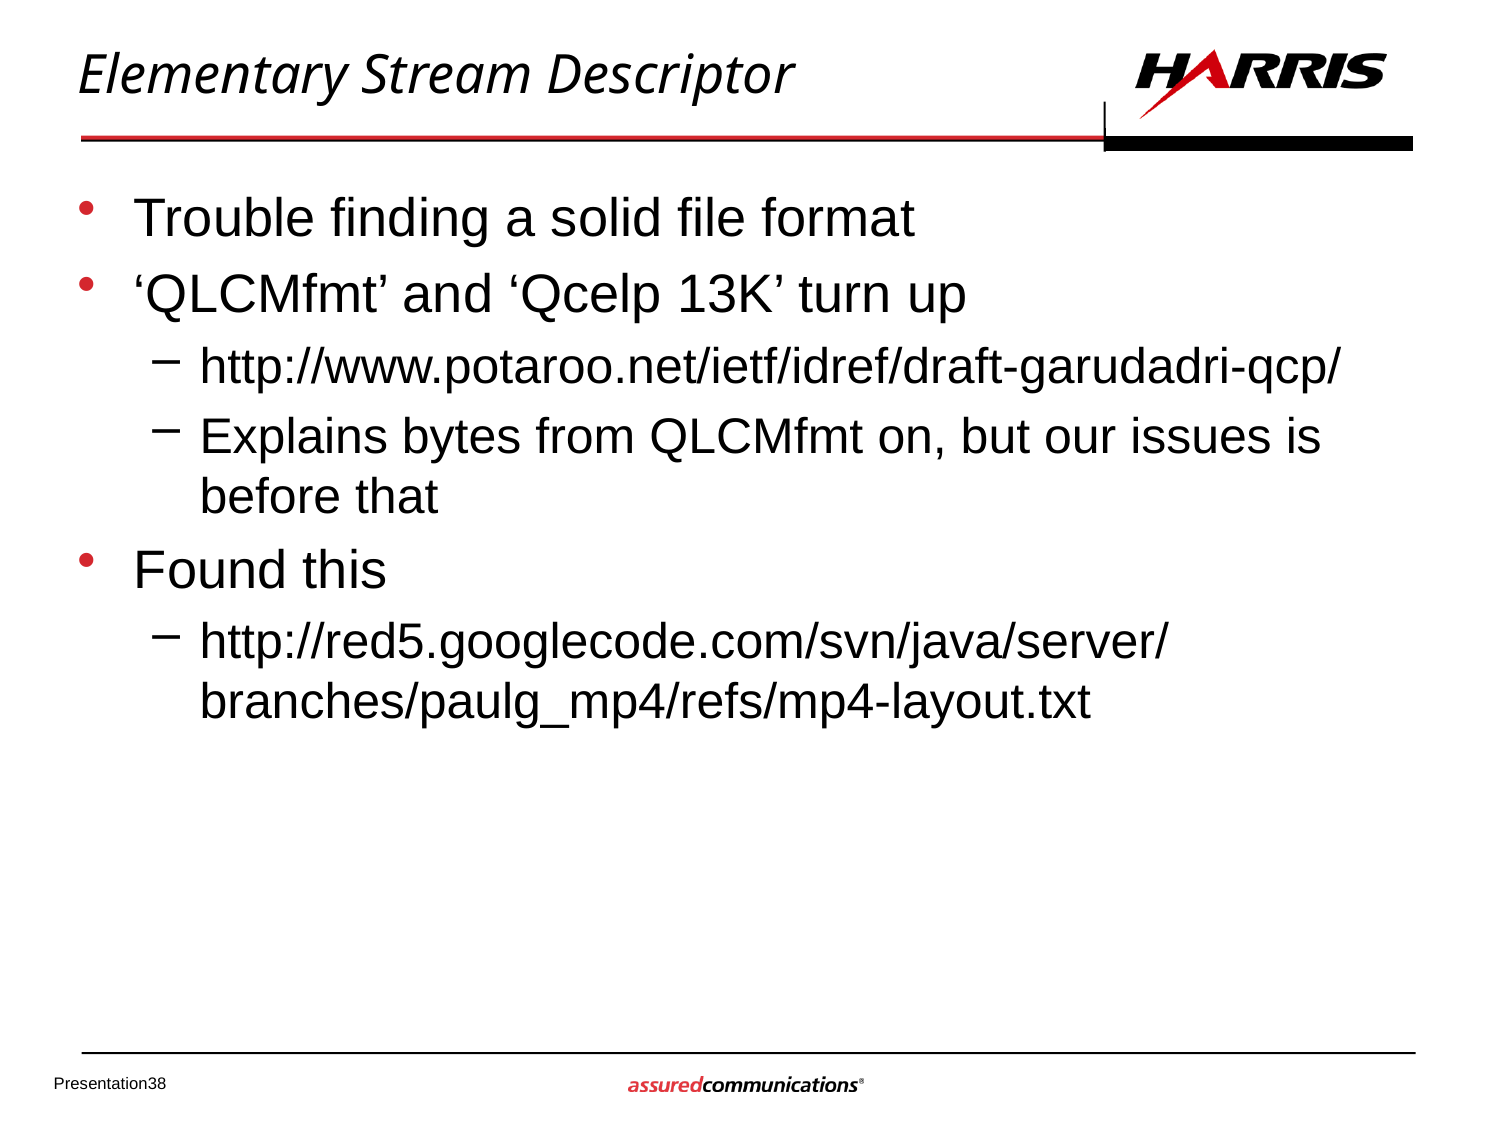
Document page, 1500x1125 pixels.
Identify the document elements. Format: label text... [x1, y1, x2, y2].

title Elementary Stream Descriptor [62, 27, 951, 117]
picture [1135, 49, 1387, 119]
list Trouble finding a solid file format ‘QLCMfmt’ and ‘Qcelp 13K’ turn up http://www.potaroo.net/ietf/idref/draft-garudadri-qcp/ Explains bytes from QLCMfmt on, but our issues is before that Found this http://red5.googlecode.com/svn/java/server/branches/paulg_mp4/refs/mp4-layout.txt [62, 174, 1429, 1020]
picture [628, 1076, 864, 1092]
